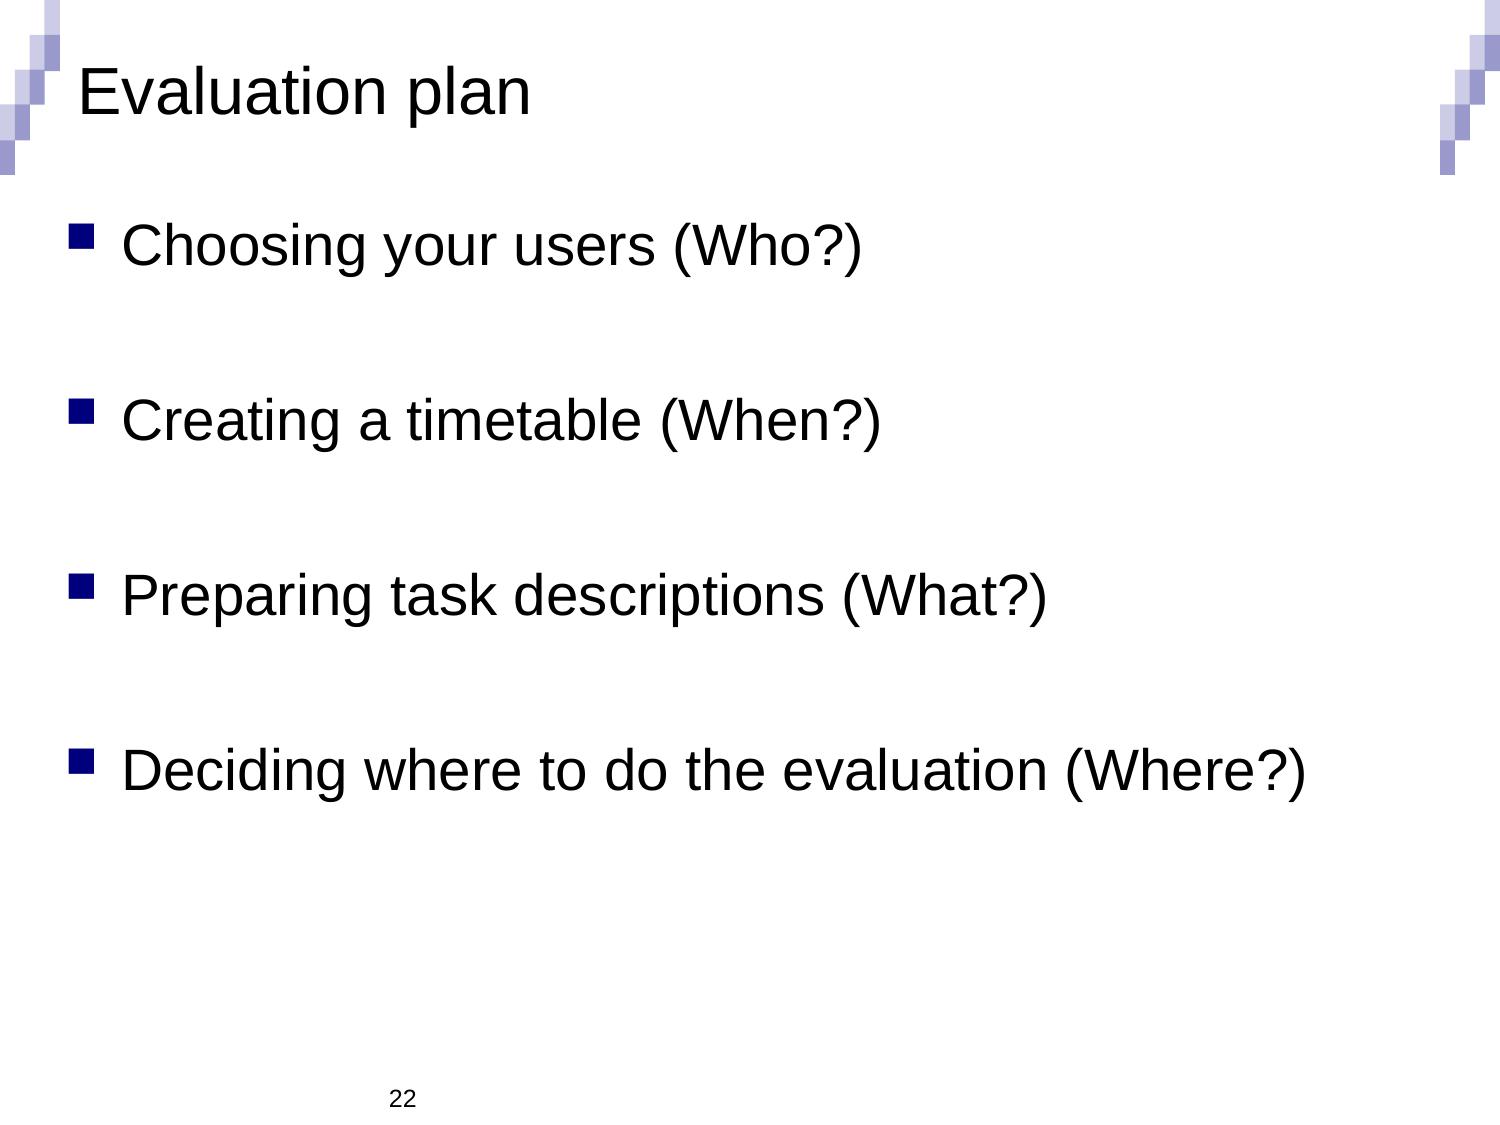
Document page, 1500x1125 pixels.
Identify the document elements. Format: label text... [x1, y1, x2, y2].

list Choosing your users (Who?) Creating a timetable (When?) Preparing task descriptions (What?) Deciding where to do the evaluation (Where?) [49, 199, 1426, 1063]
title Evaluation plan [62, 0, 1438, 176]
slide_number 22 [81, 1063, 433, 1120]
